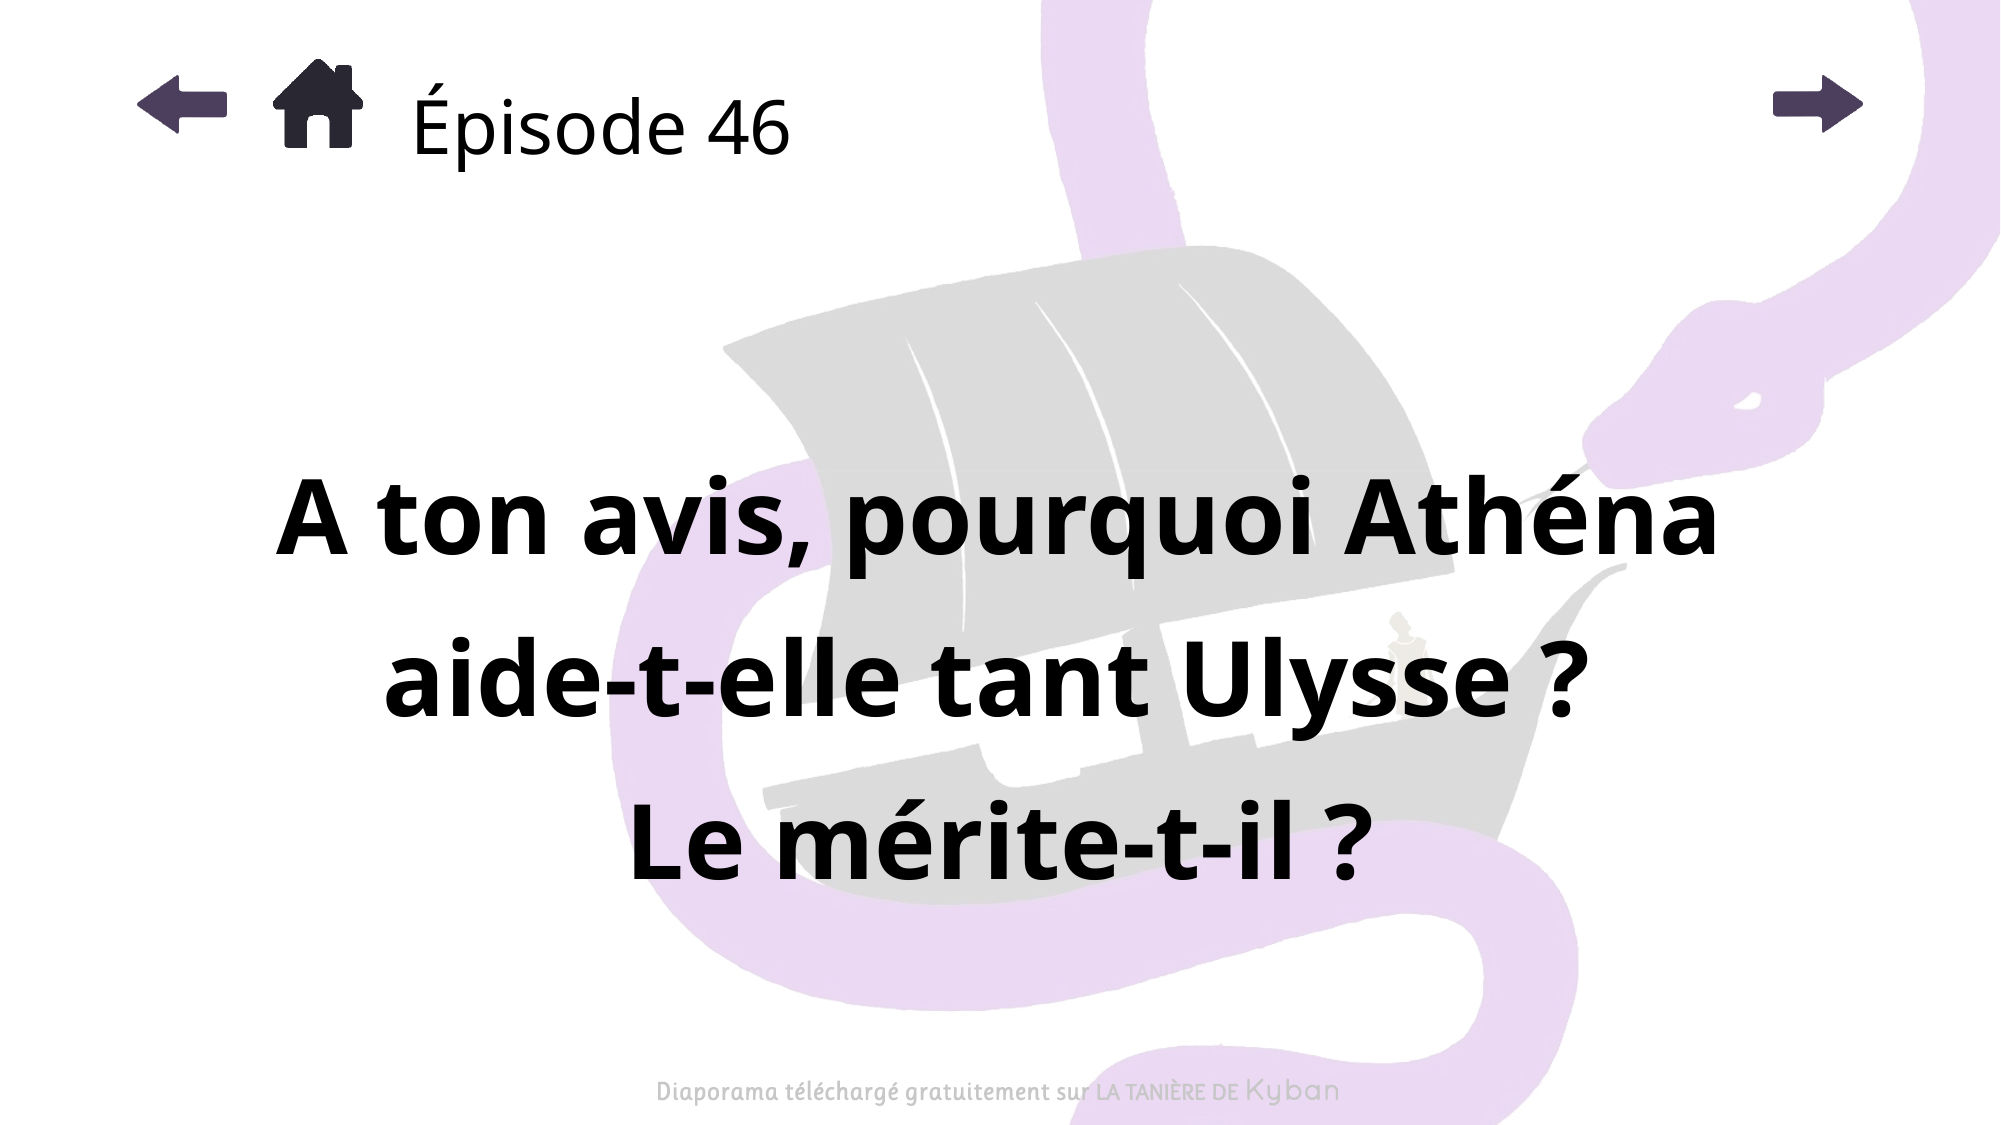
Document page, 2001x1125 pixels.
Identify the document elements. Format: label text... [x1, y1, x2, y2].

list A ton avis, pourquoi Athéna aide-t-elle tant Ulysse ? Le mérite-t-il ? [137, 299, 1863, 1014]
picture [0, 0, 2001, 1125]
title Épisode 46 [395, 59, 1863, 202]
